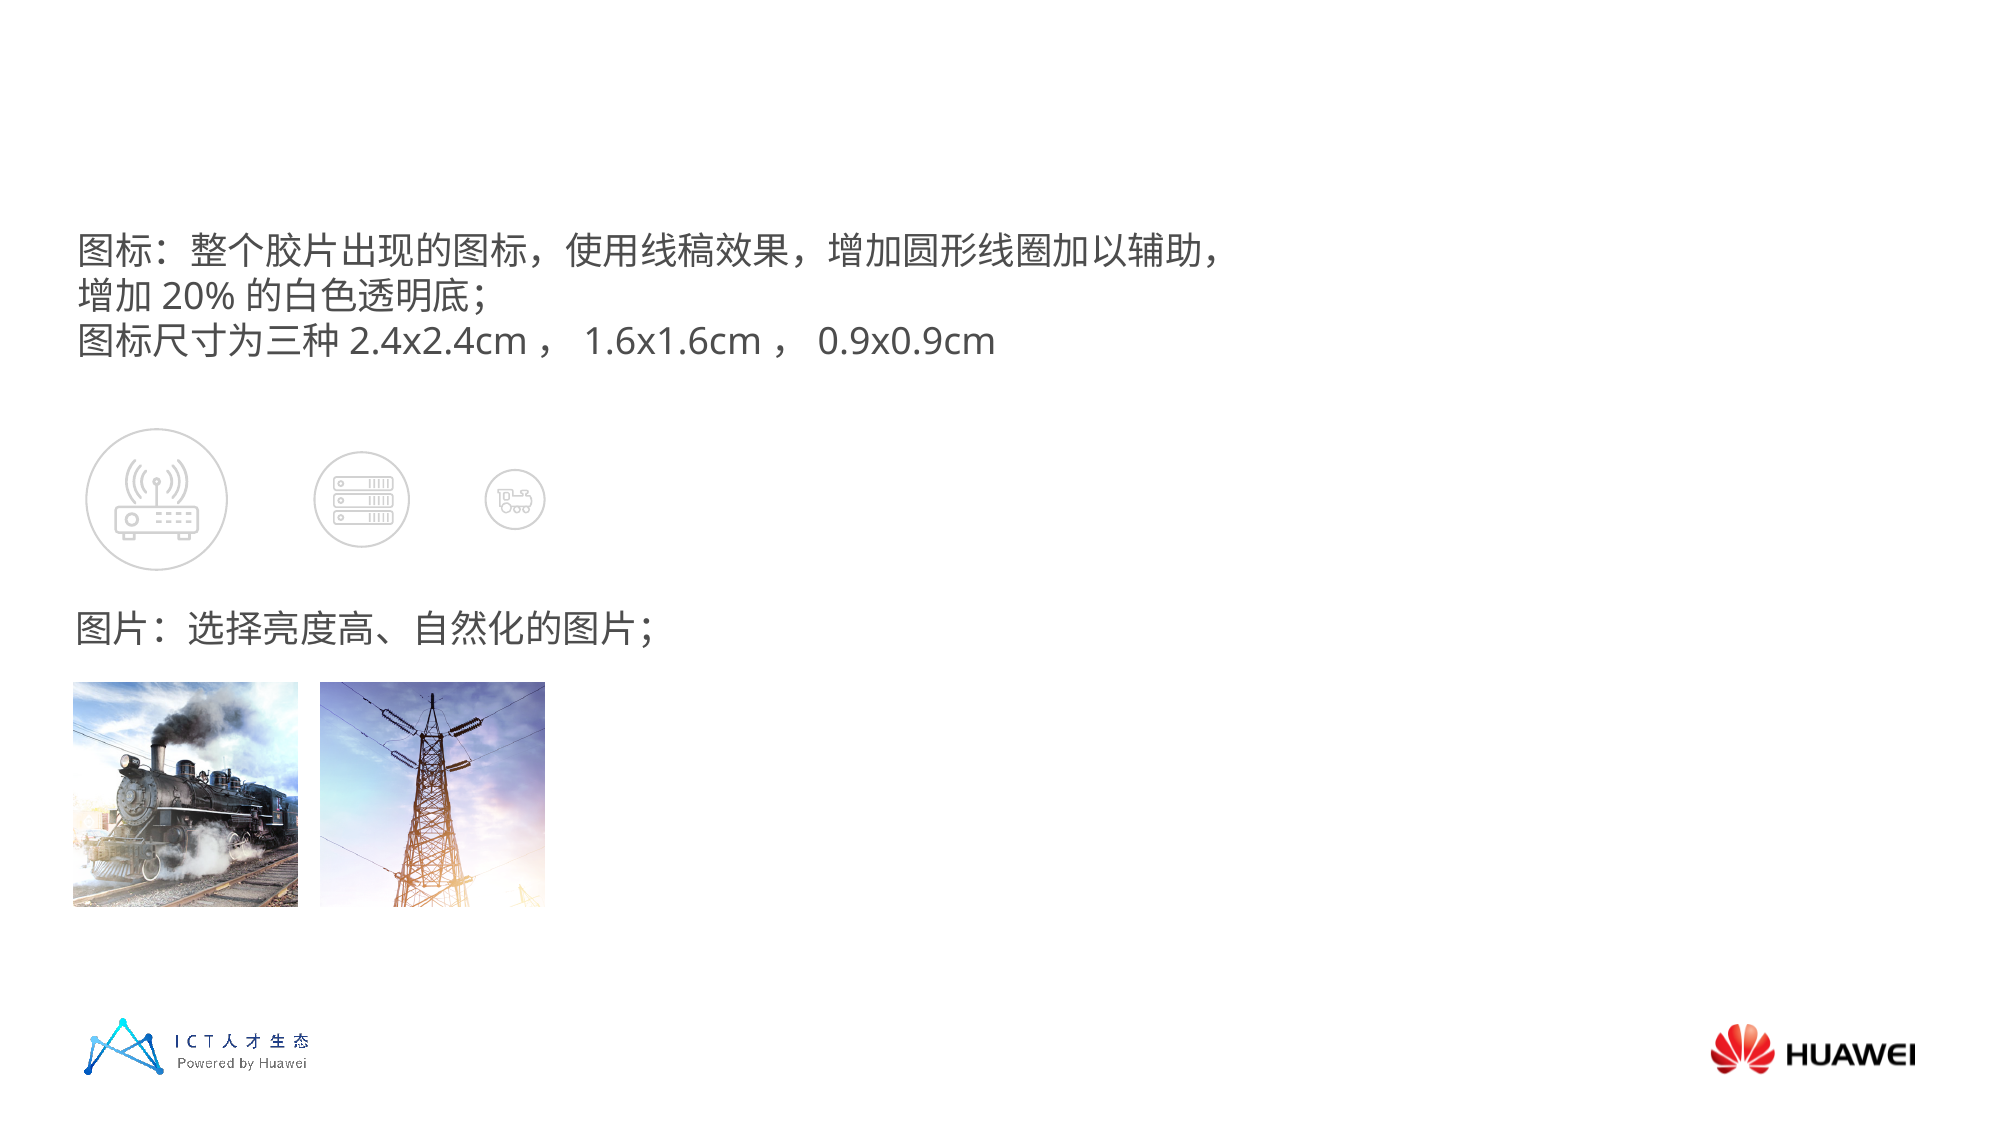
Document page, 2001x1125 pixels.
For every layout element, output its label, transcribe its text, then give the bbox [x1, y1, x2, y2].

text_box [114, 459, 200, 541]
picture [1710, 1024, 1915, 1075]
text_box [85, 428, 228, 571]
text_box 图标：整个胶片出现的图标，使用线稿效果，增加圆形线圈加以辅助， 增加20%的白色透明底； 图标尺寸为三种2.4x2.4cm，1.6x1.6cm，0.9x0.9cm [62, 219, 1256, 370]
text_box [333, 476, 394, 525]
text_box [497, 488, 533, 514]
picture [319, 682, 545, 908]
text_box [484, 468, 546, 531]
text_box 图片：选择亮度高、自然化的图片； [60, 597, 690, 657]
picture [73, 682, 298, 908]
text_box [313, 451, 410, 548]
picture [84, 1018, 308, 1075]
